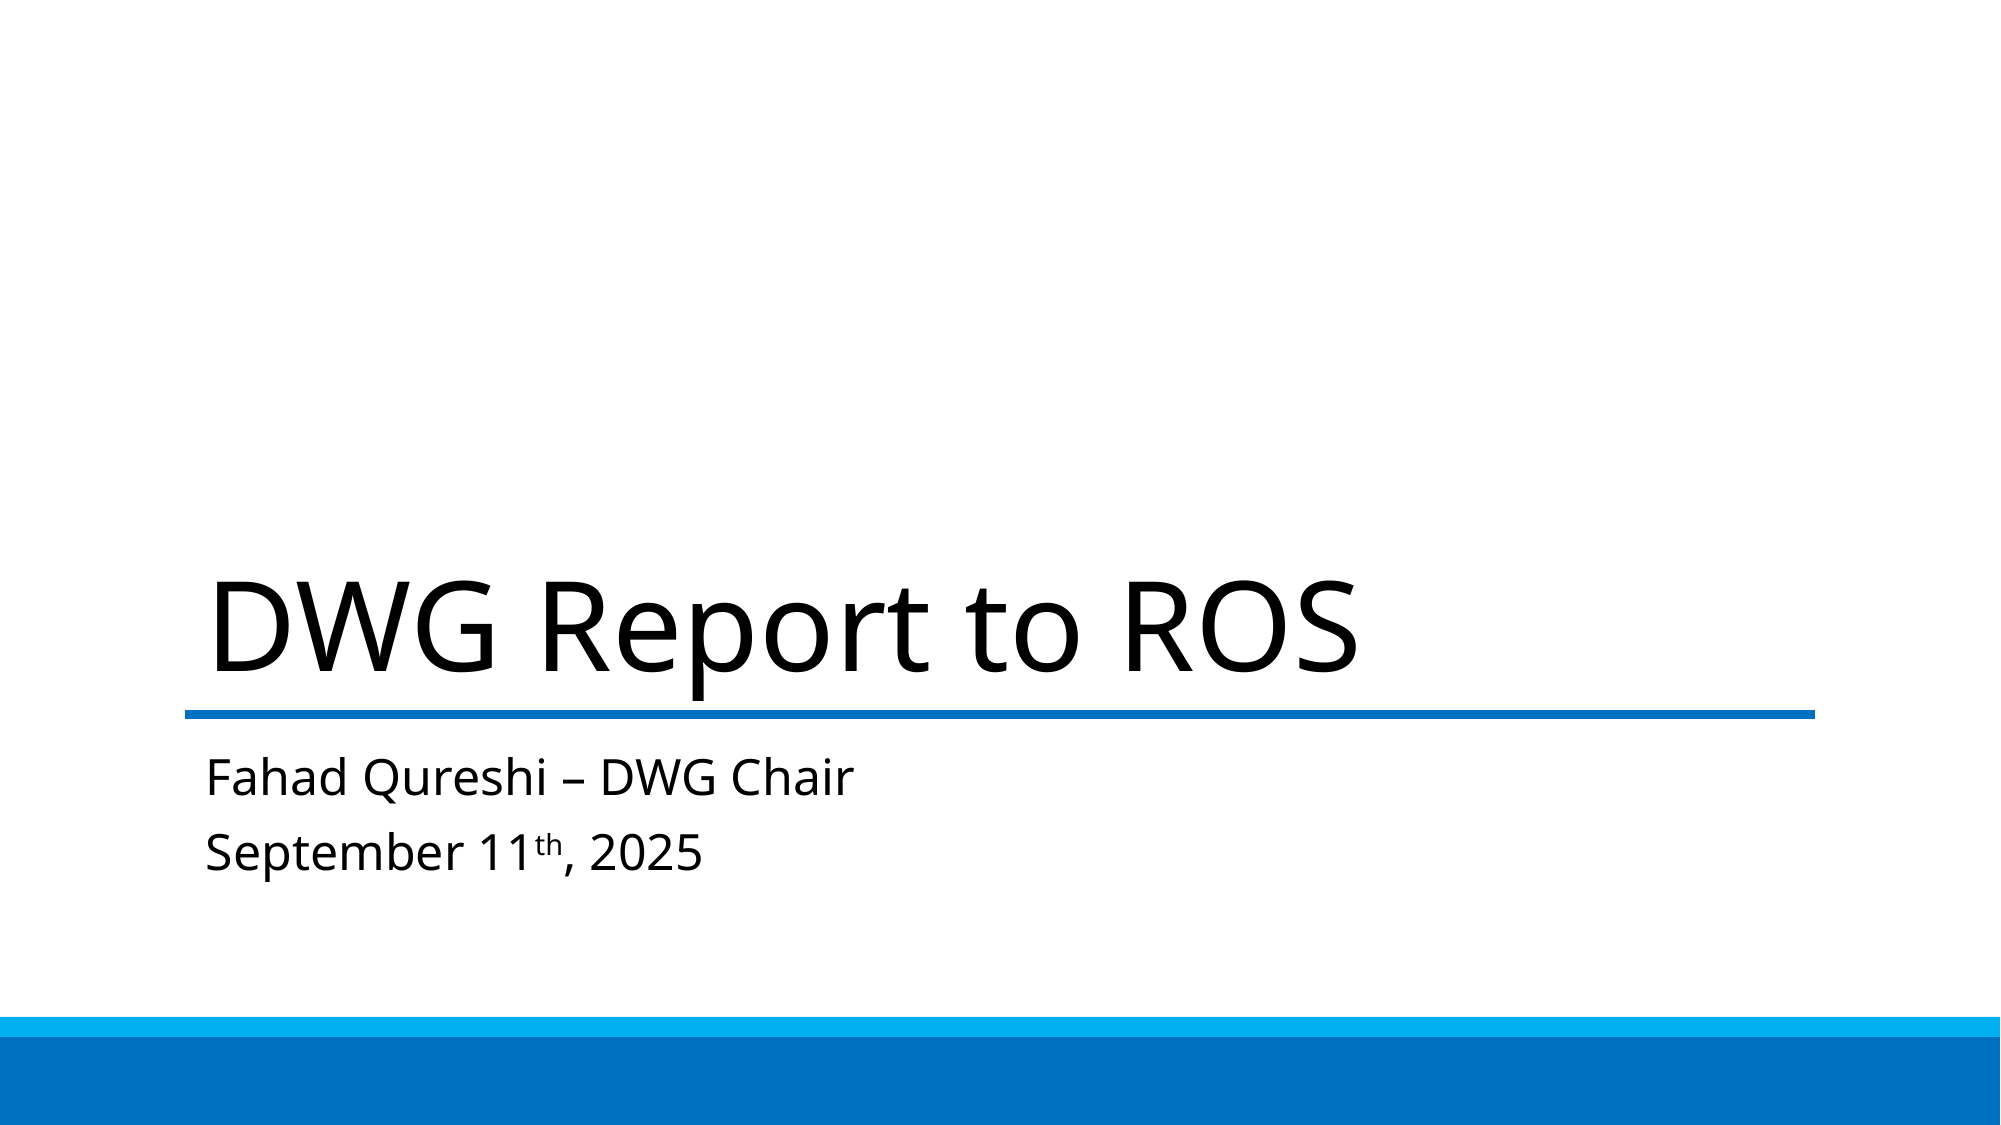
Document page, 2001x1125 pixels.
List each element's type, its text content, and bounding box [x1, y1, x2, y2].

title DWG Report to ROS [190, 549, 1691, 707]
subtitle Fahad Qureshi – DWG Chair September 11th, 2025 [190, 744, 1691, 898]
